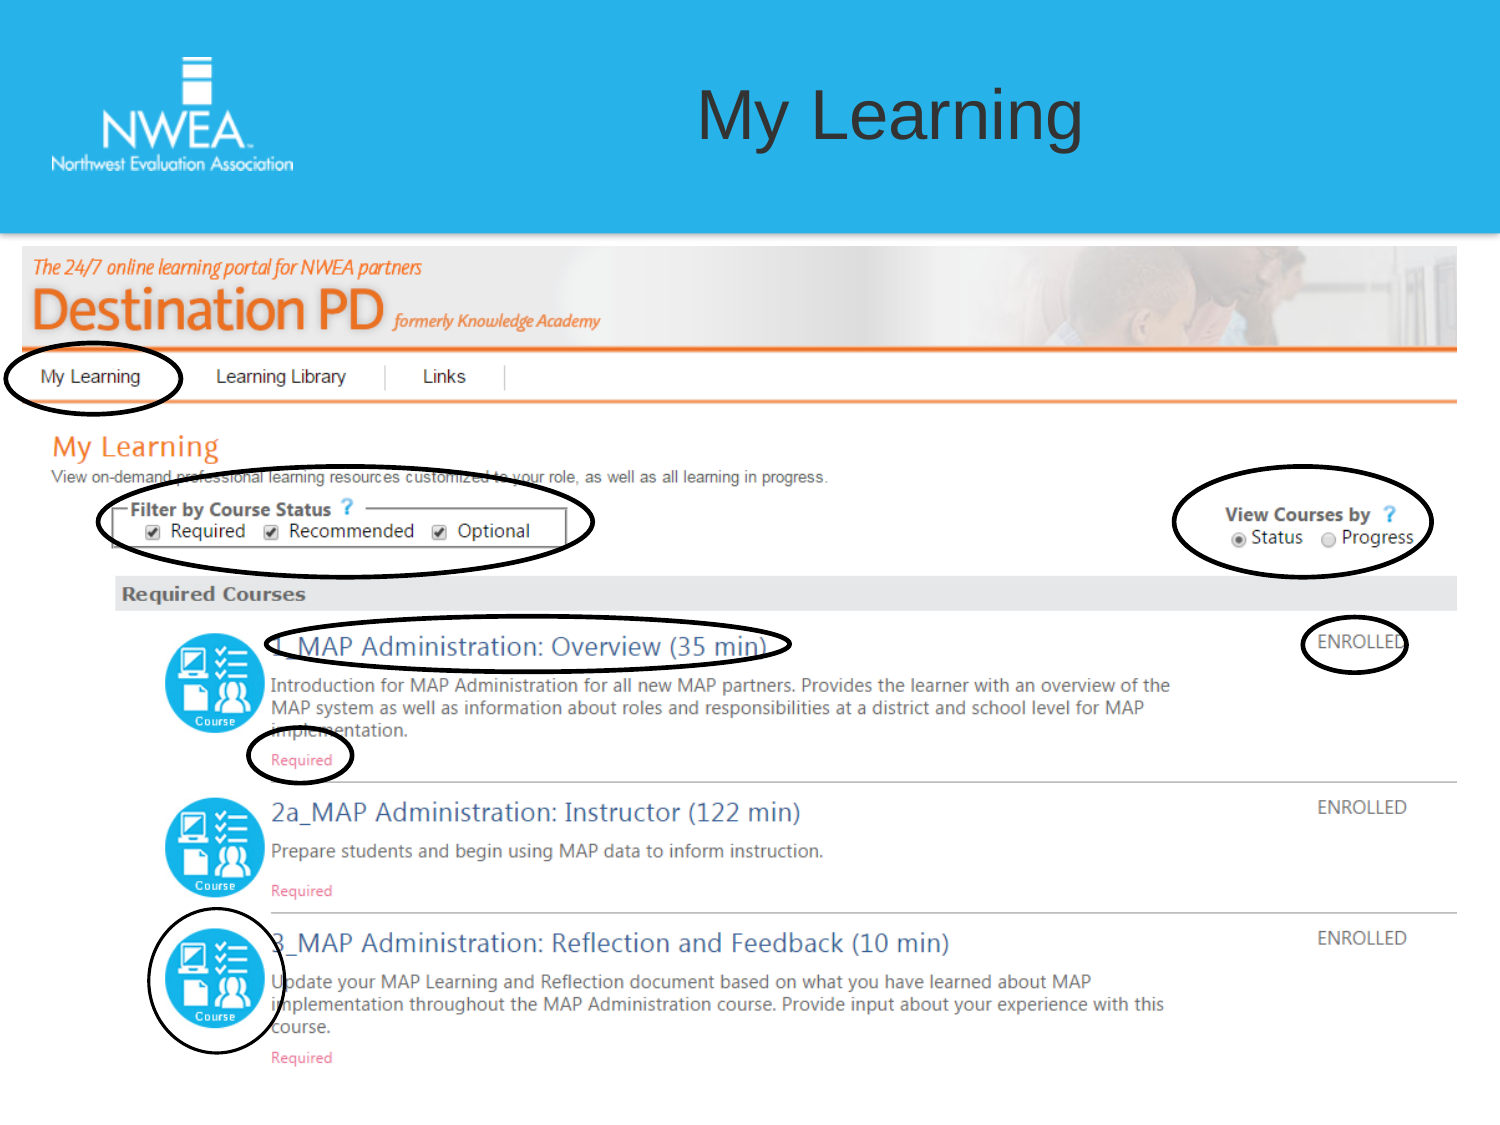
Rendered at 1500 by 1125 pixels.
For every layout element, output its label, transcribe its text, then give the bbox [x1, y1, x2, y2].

title My Learning [320, 31, 1461, 207]
text_box [3, 358, 17, 399]
picture [22, 245, 1457, 1098]
picture [52, 57, 293, 171]
